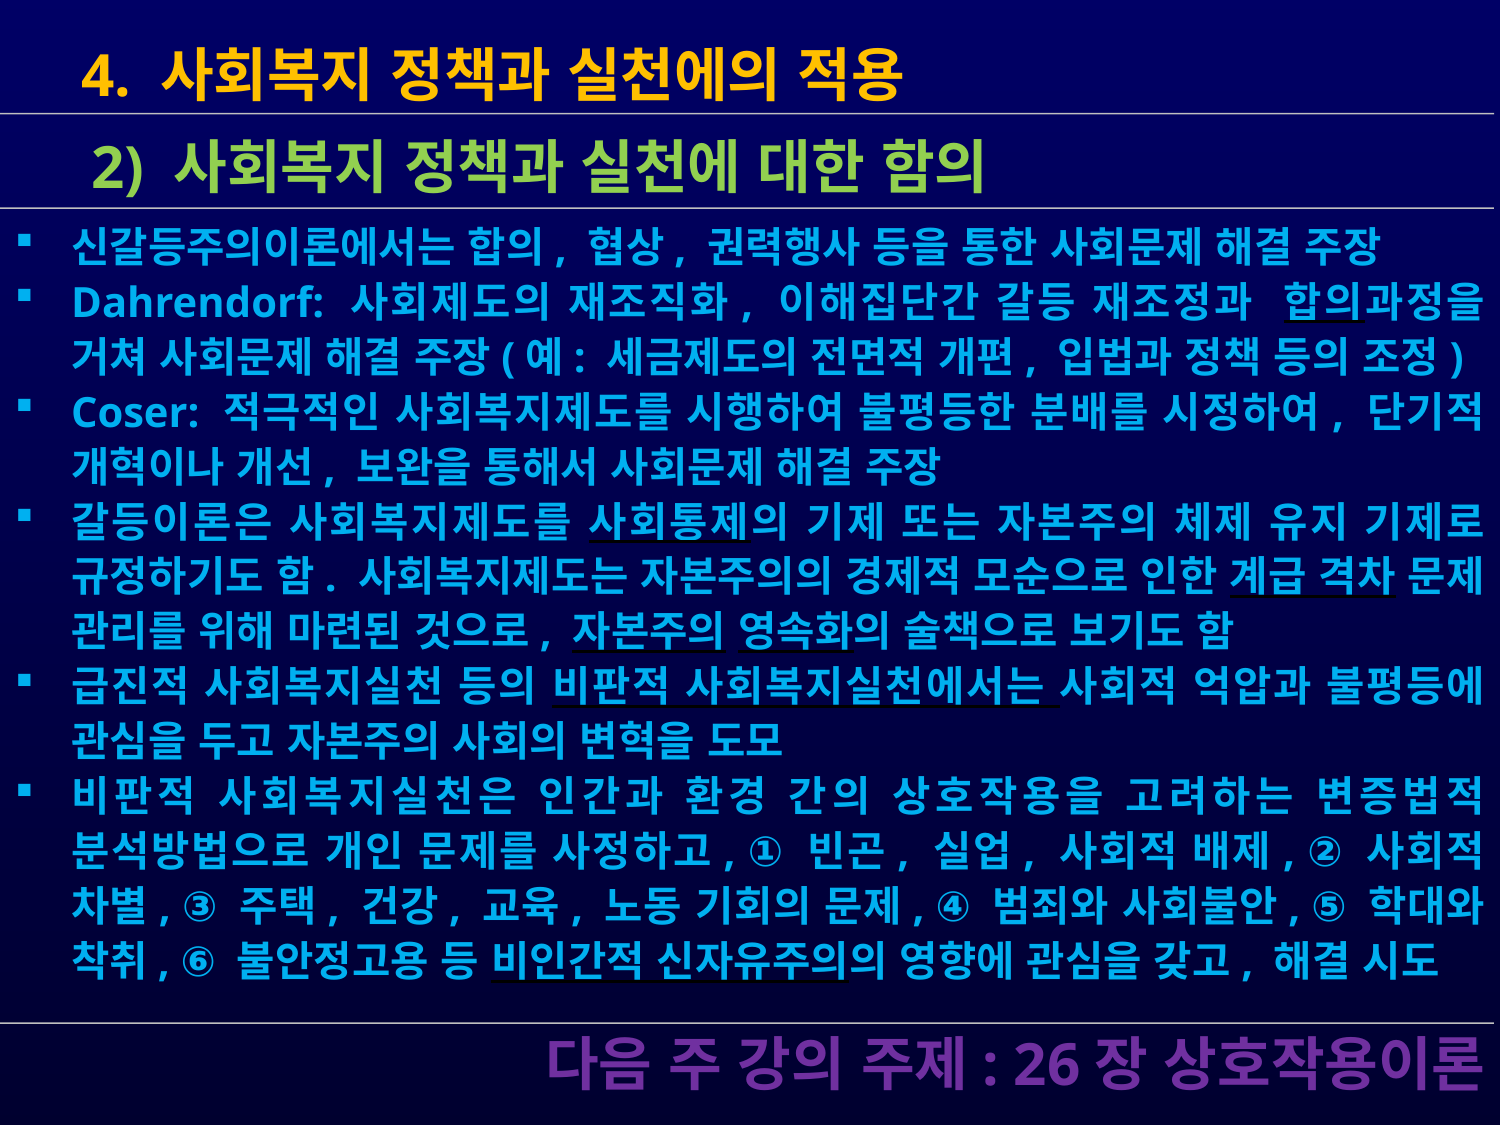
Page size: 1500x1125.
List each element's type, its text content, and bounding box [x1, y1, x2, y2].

text_box 다음 주 강의 주제: 26장 상호작용이론 [0, 1020, 1500, 1105]
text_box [0, 30, 1500, 995]
